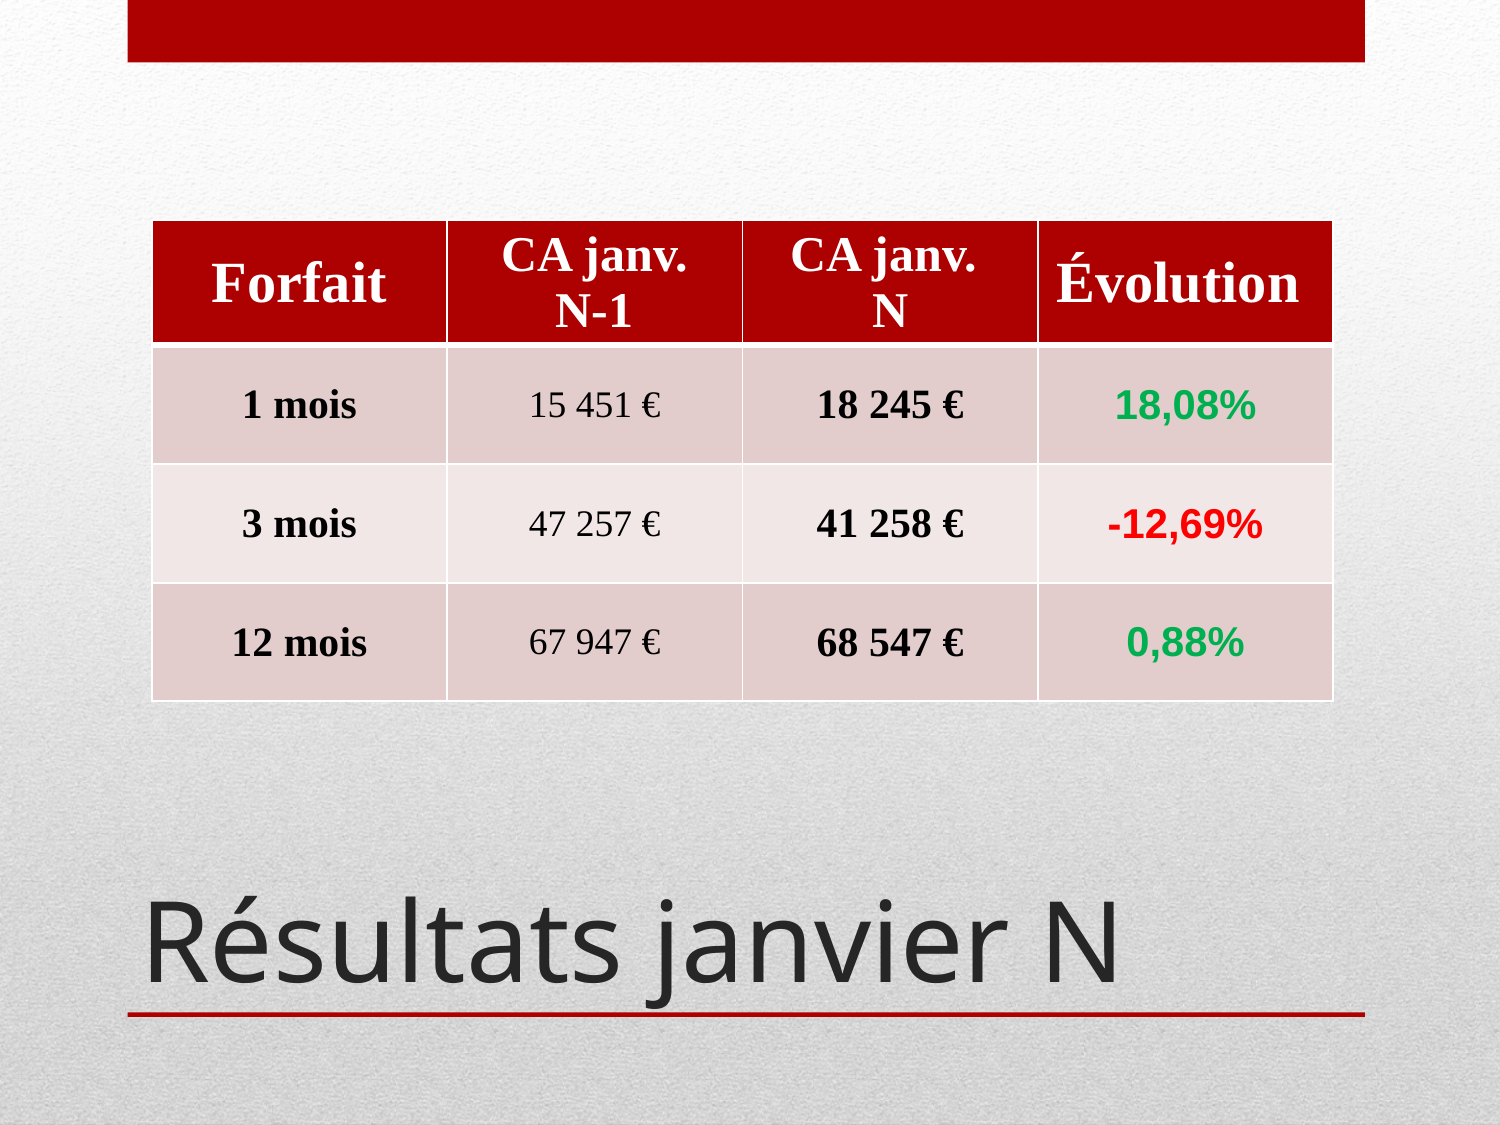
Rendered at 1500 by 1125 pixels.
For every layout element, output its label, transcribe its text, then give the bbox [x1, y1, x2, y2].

title Résultats janvier N [125, 750, 1307, 1013]
table_cell 18 245 € [743, 348, 1037, 463]
table_cell 12 mois [153, 584, 446, 700]
table_header CA janv. N-1 [448, 221, 742, 342]
table_cell 1 mois [153, 348, 446, 463]
table_cell 3 mois [153, 465, 446, 582]
table_cell 15 451 € [448, 348, 742, 463]
table_cell 18,08% [1039, 348, 1332, 463]
table_cell 41 258 € [743, 465, 1037, 582]
table_header Forfait [153, 221, 446, 342]
table_cell 67 947 € [448, 584, 742, 700]
table_cell 47 257 € [448, 465, 742, 582]
table_header Évolution [1039, 221, 1332, 342]
table_cell -12,69% [1039, 465, 1332, 582]
table_cell 0,88% [1039, 584, 1332, 700]
table_header CA janv. N [743, 221, 1037, 342]
table_cell 68 547 € [743, 584, 1037, 700]
